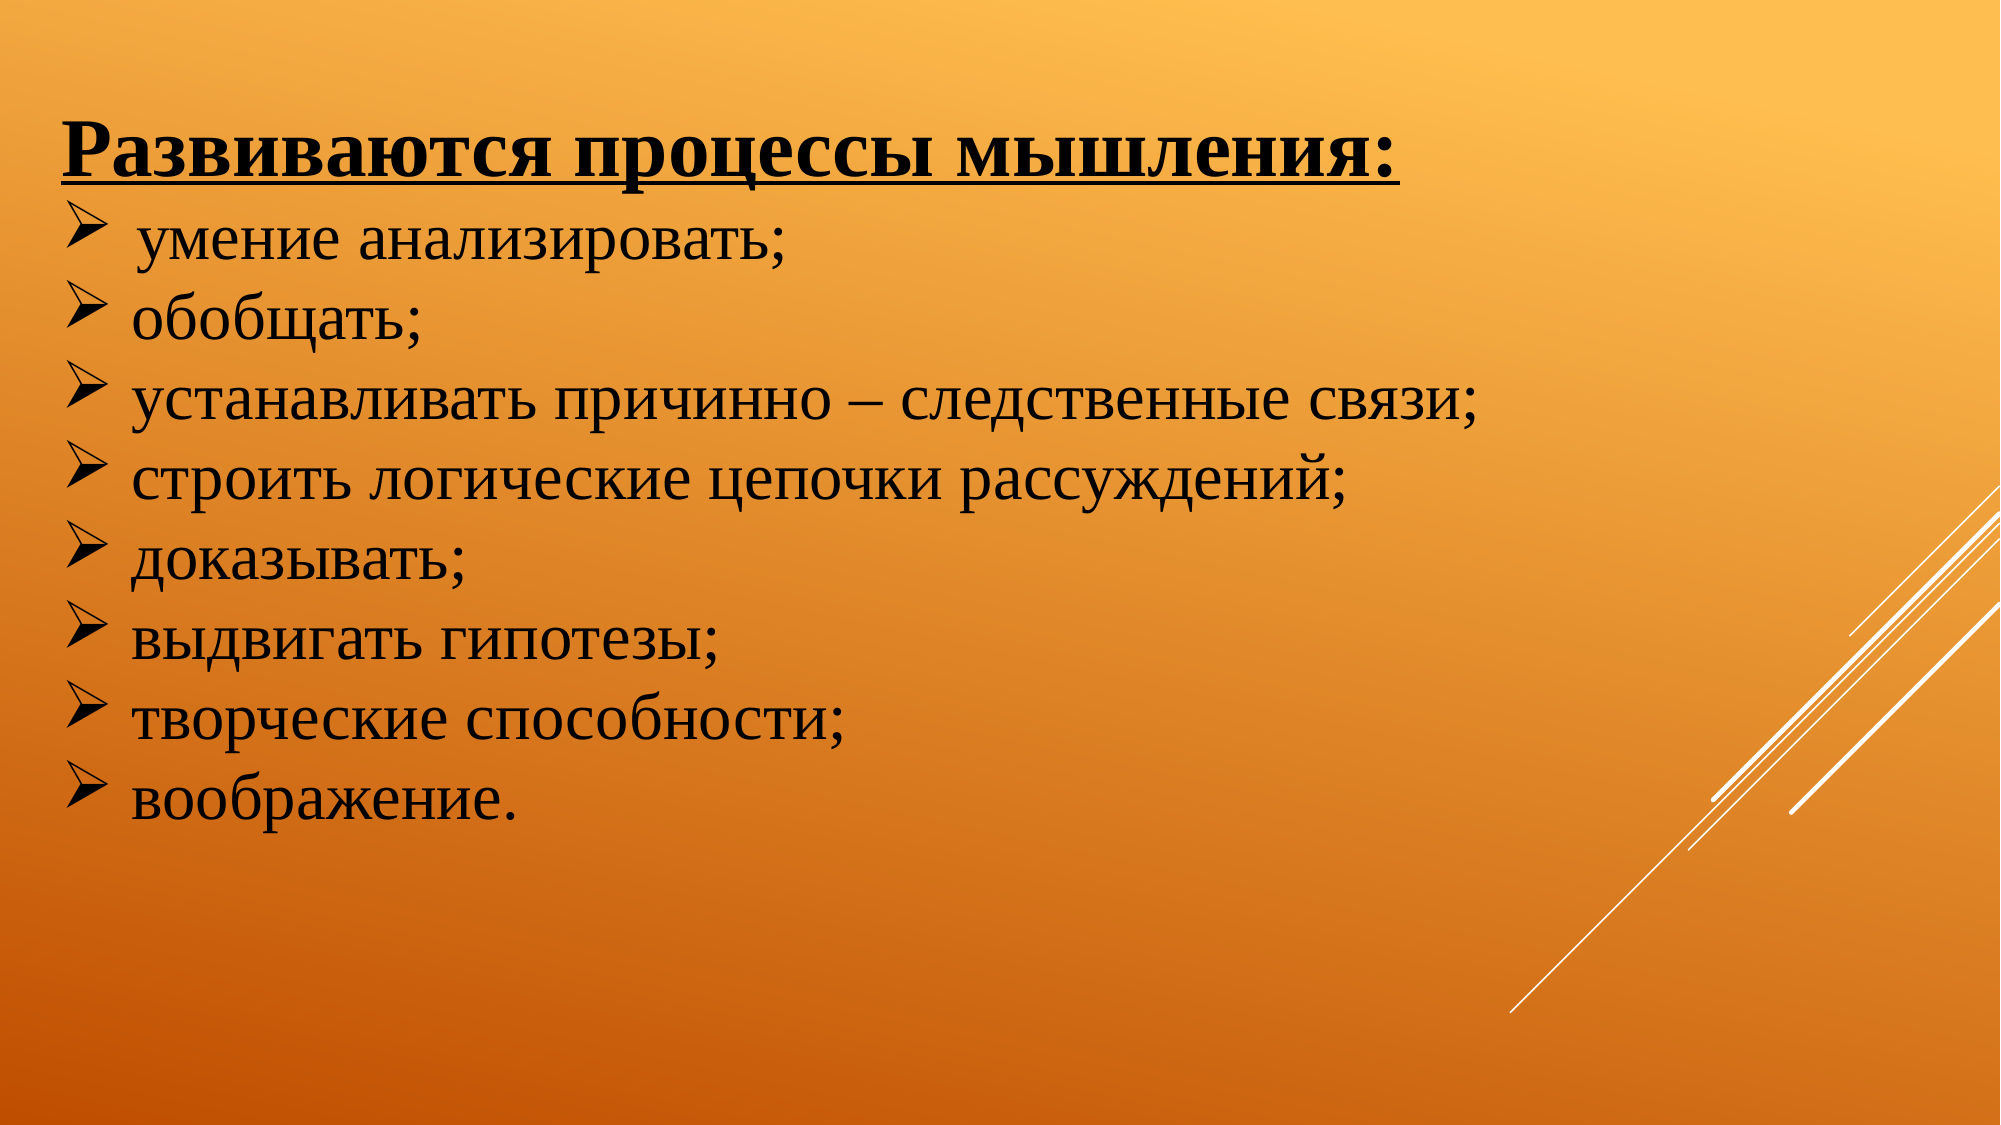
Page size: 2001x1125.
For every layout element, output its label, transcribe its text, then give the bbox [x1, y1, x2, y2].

text_box Развиваются процессы мышления: умение анализировать; обобщать; устанавливать причинно – следственные связи; строить логические цепочки рассуждений; доказывать; выдвигать гипотезы; творческие способности; воображение. [46, 85, 1891, 920]
